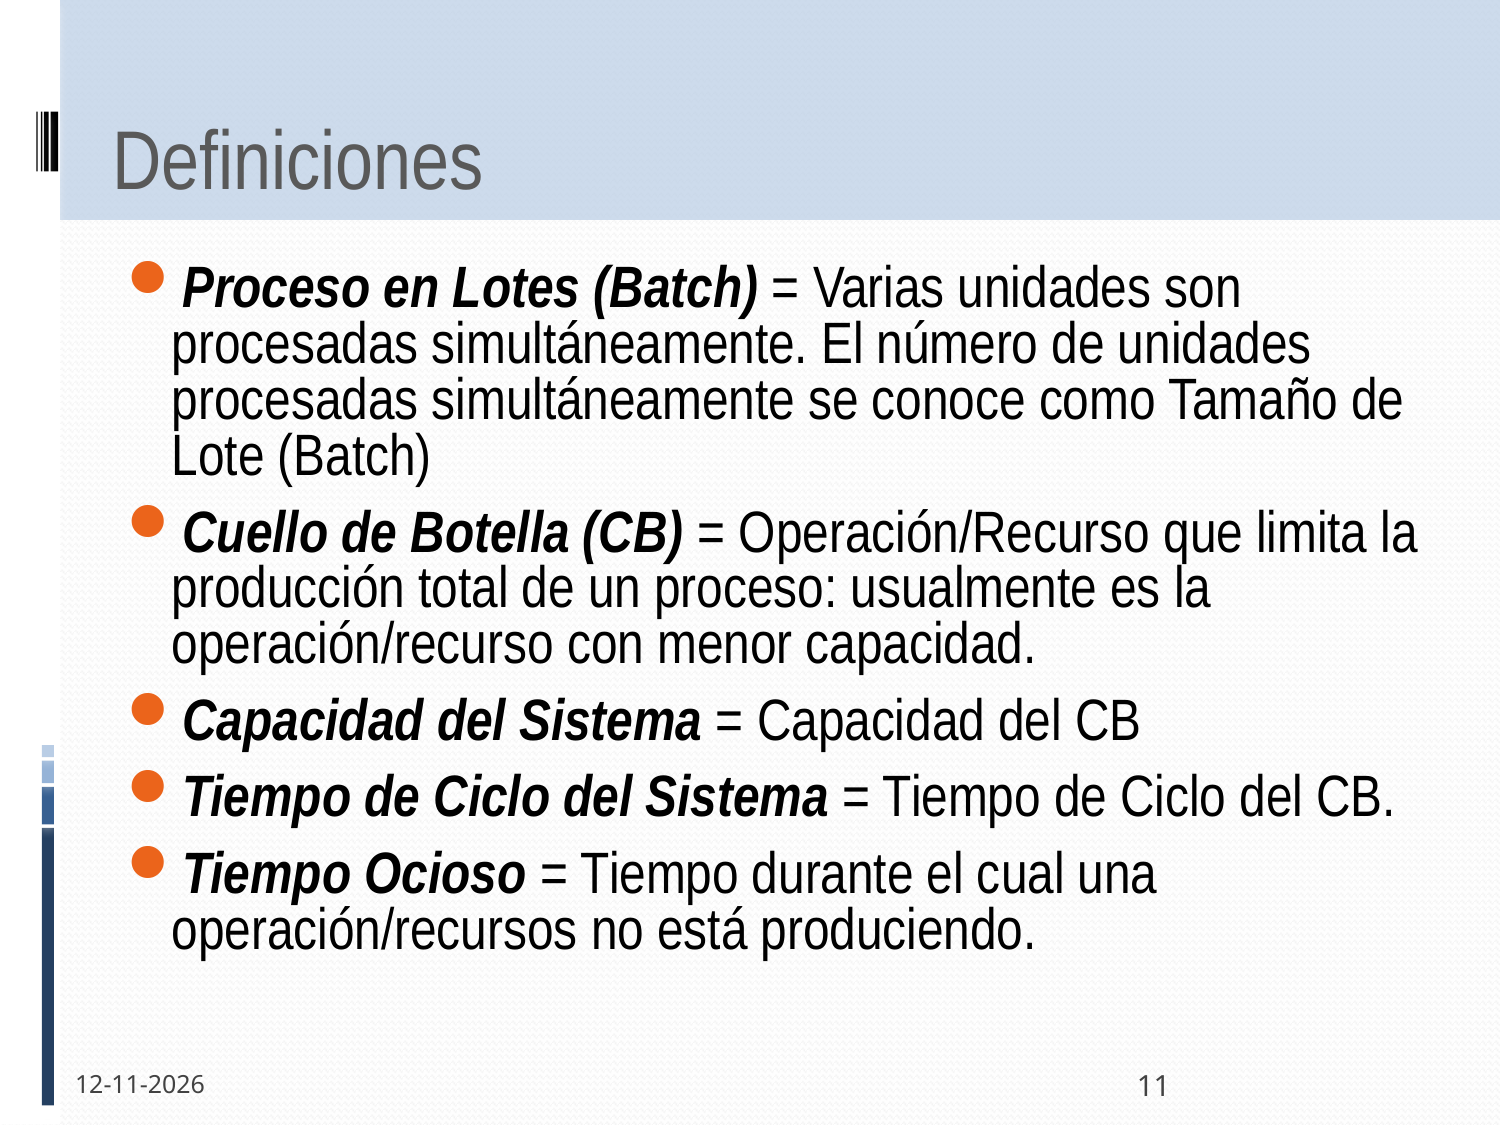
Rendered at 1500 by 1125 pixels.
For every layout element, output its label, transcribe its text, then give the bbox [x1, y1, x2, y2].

title Definiciones [111, 18, 1436, 207]
slide_number 11 [1045, 1046, 1171, 1107]
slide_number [75, 1042, 243, 1103]
list Proceso en Lotes (Batch) = Varias unidades son procesadas simultáneamente. El número de unidades procesadas simultáneamente se conoce como Tamaño de Lote (Batch) Cuello de Botella (CB) = Operación/Recurso que limita la producción total de un proceso: usualmente es la operación/recurso con menor capacidad. Capacidad del Sistema = Capacidad del CB Tiempo de Ciclo del Sistema = Tiempo de Ciclo del CB. Tiempo Ocioso = Tiempo durante el cual una operación/recursos no está produciendo. [111, 255, 1436, 1038]
